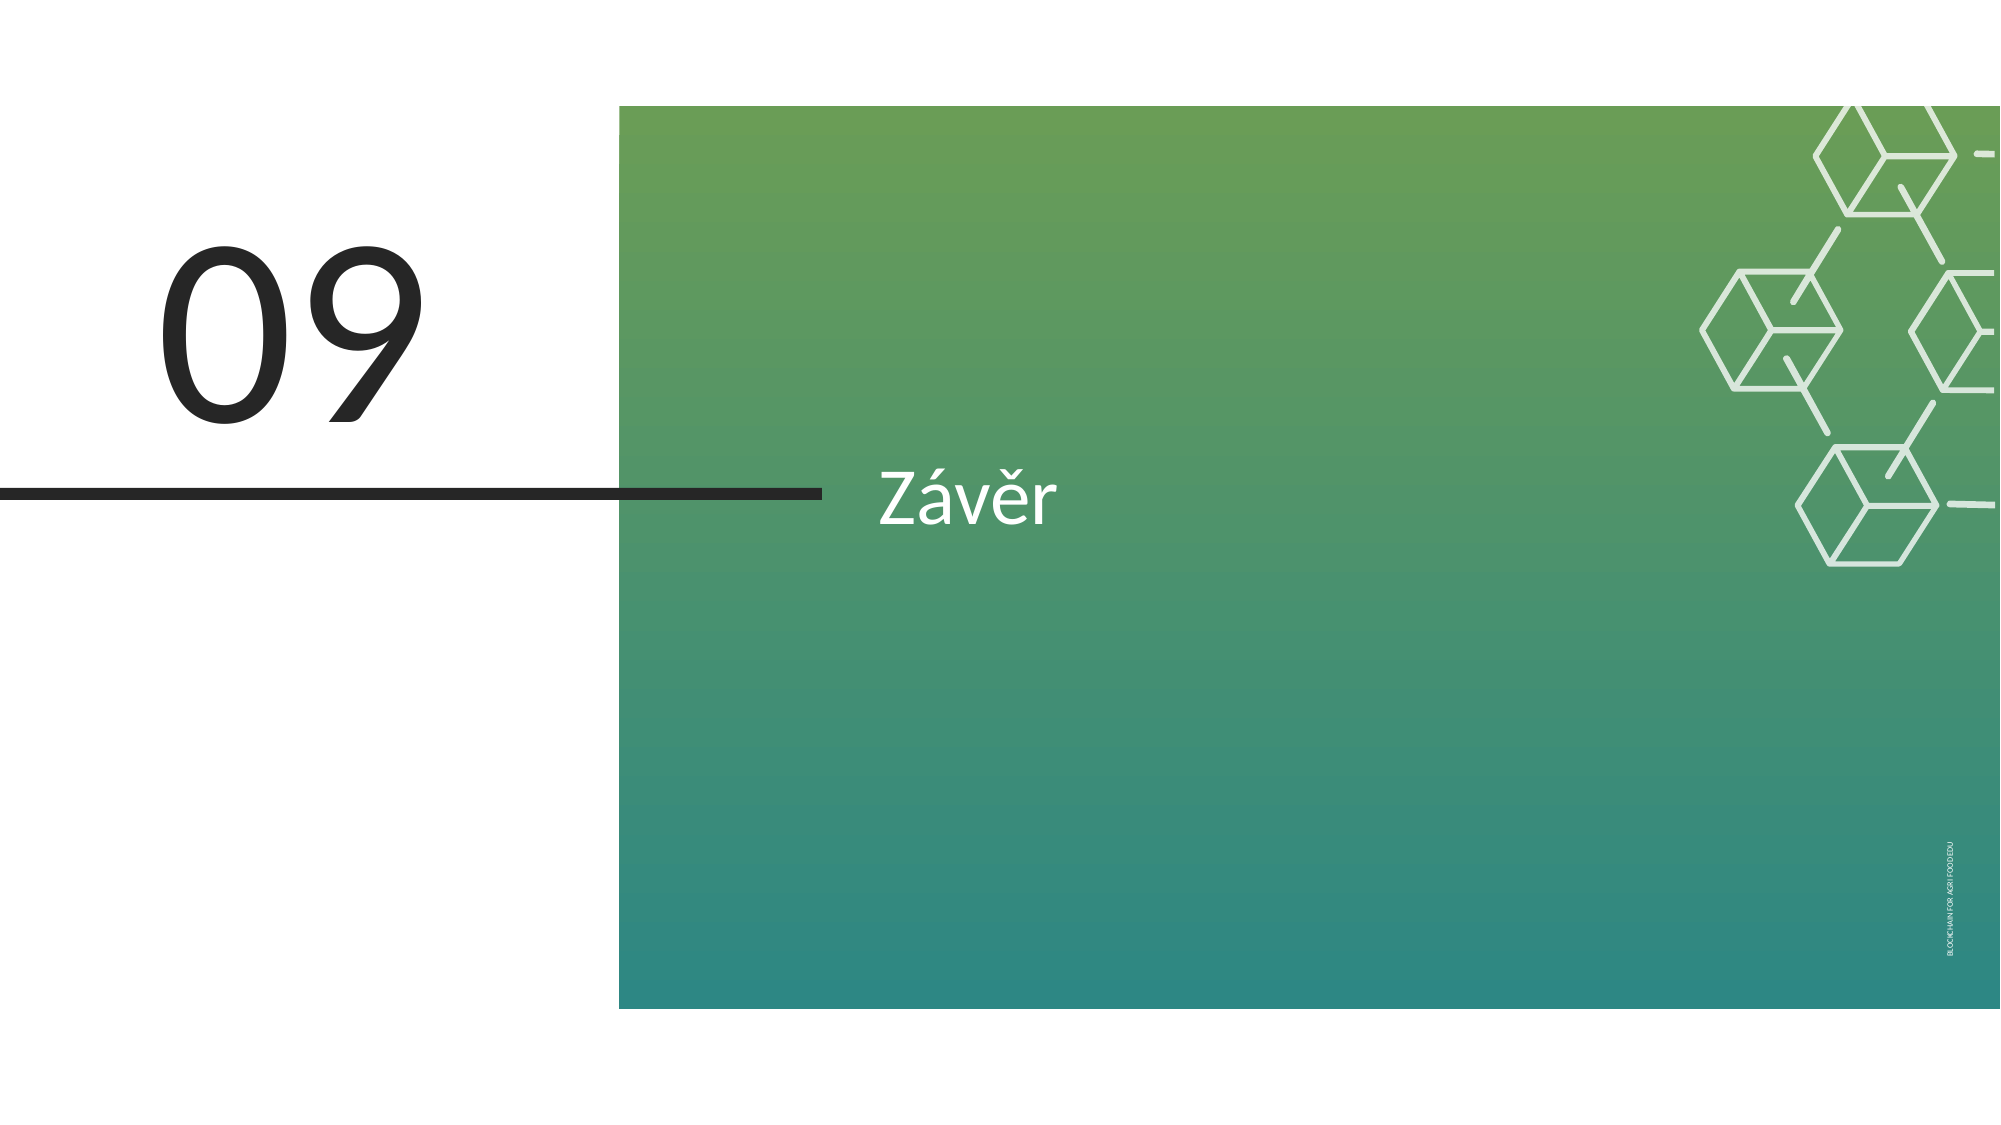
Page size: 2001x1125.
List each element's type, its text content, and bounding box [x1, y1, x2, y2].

list Závěr [864, 446, 1709, 899]
list 09 [141, 180, 481, 277]
